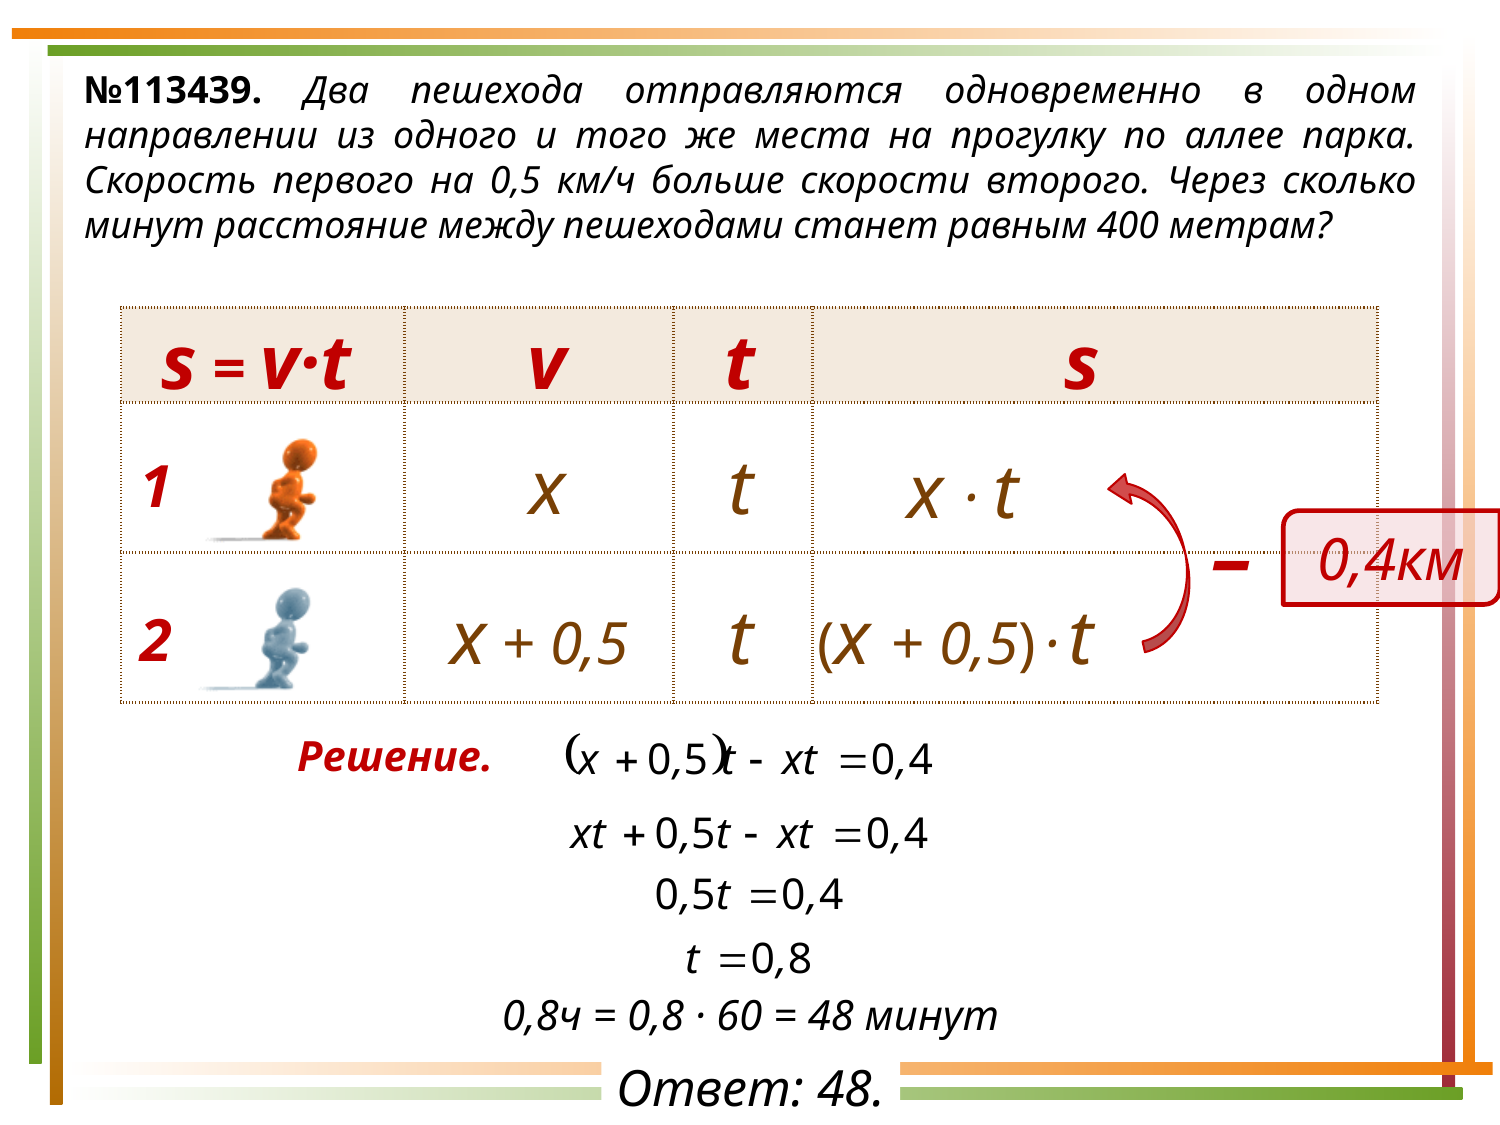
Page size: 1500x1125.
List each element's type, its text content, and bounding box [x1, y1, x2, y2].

table_cell [404, 402, 674, 552]
table_header [121, 307, 146, 402]
table_header [674, 307, 709, 402]
table_cell [121, 402, 404, 552]
table_header [581, 307, 674, 402]
table_header [812, 307, 1050, 402]
text_box t [714, 582, 788, 687]
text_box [649, 870, 853, 928]
text_box №113439. Два пешехода отправляются одновременно в одном направлении из одного и того же места на прогулку по аллее парка. Скорость первого на 0,5 км/ч больше скорости второго. Через сколько минут расстояние между пешеходами станет равным 400 метрам? [69, 58, 1432, 254]
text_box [681, 937, 821, 992]
text_box Ответ: 48. [601, 1049, 901, 1124]
text_box (x + 0,5) · t [802, 582, 1153, 687]
table_cell [812, 552, 1378, 702]
text_box t [709, 307, 789, 412]
text_box 2 [125, 596, 185, 681]
text_box 1 [125, 442, 187, 527]
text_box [563, 808, 938, 867]
text_box v [512, 307, 581, 412]
text_box – [1196, 497, 1267, 613]
text_box [1108, 474, 1190, 653]
picture [191, 577, 348, 695]
text_box х + 0,5 [435, 582, 645, 687]
text_box Решение. [282, 722, 509, 788]
text_box t [714, 432, 788, 537]
table_header [404, 307, 512, 402]
text_box 0,8ч = 0,8 · 60 = 48 минут [487, 981, 1015, 1047]
table_cell [404, 552, 674, 702]
table_header [789, 307, 812, 402]
picture [197, 428, 355, 547]
table_cell [674, 552, 812, 702]
table_cell [812, 402, 1378, 552]
text_box х [514, 432, 581, 537]
text_box x · t [892, 436, 1034, 542]
text_box [574, 1062, 578, 1075]
table_cell [121, 552, 404, 702]
table_header [367, 307, 404, 402]
table_cell [674, 402, 812, 552]
text_box s [1050, 307, 1116, 412]
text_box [558, 732, 943, 793]
text_box 0,4км [1283, 510, 1500, 605]
table_header [1116, 307, 1378, 402]
text_box s = v·t [146, 307, 367, 412]
